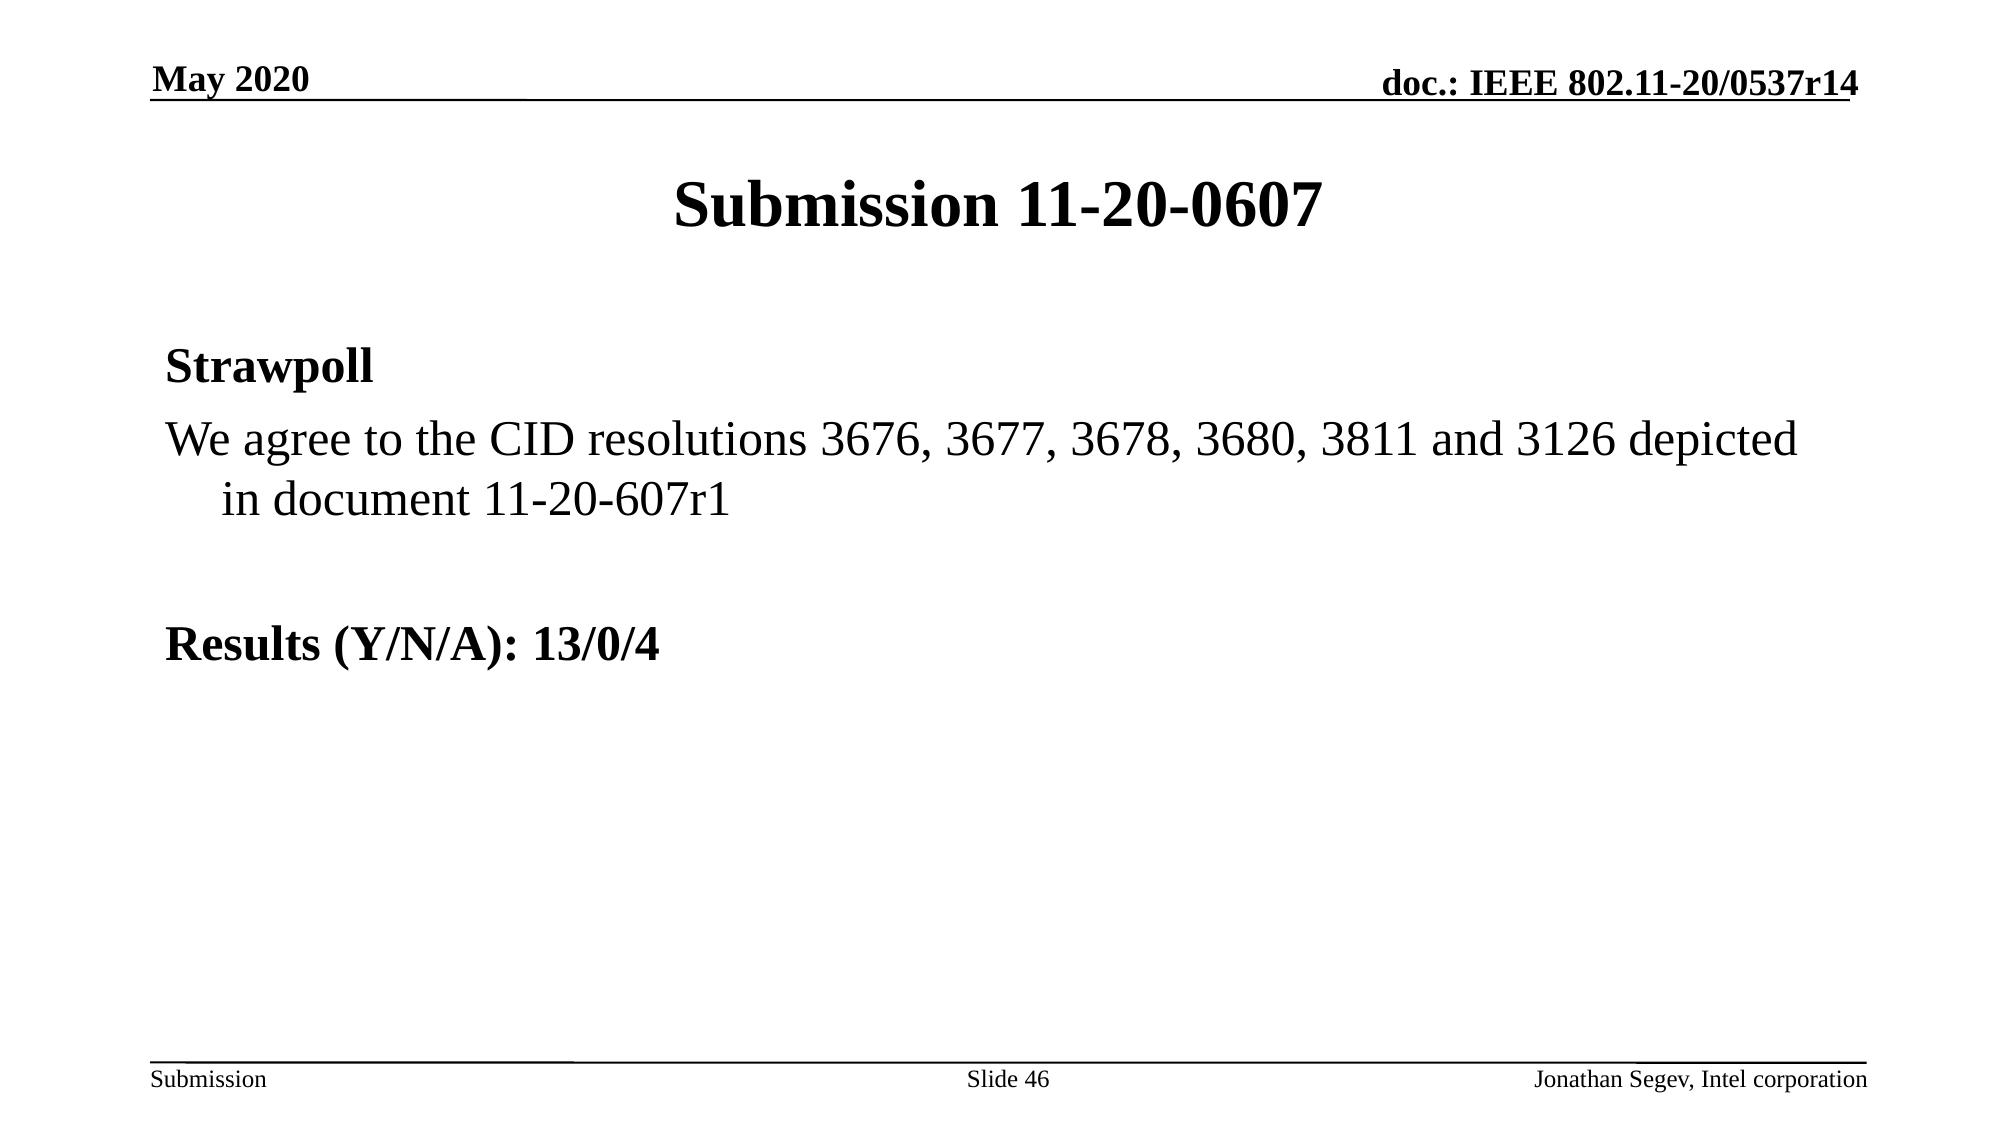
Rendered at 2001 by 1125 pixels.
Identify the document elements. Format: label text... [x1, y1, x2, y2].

footer Jonathan Segev, Intel corporation [1171, 1061, 1869, 1093]
slide_number Slide 46 [950, 1061, 1067, 1123]
list Strawpoll We agree to the CID resolutions 3676, 3677, 3678, 3680, 3811 and 3126 depicted in document 11-20-607r1 Results (Y/N/A): 13/0/4 [149, 324, 1850, 1000]
title Submission 11-20-0607 [149, 112, 1850, 288]
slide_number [152, 54, 563, 100]
